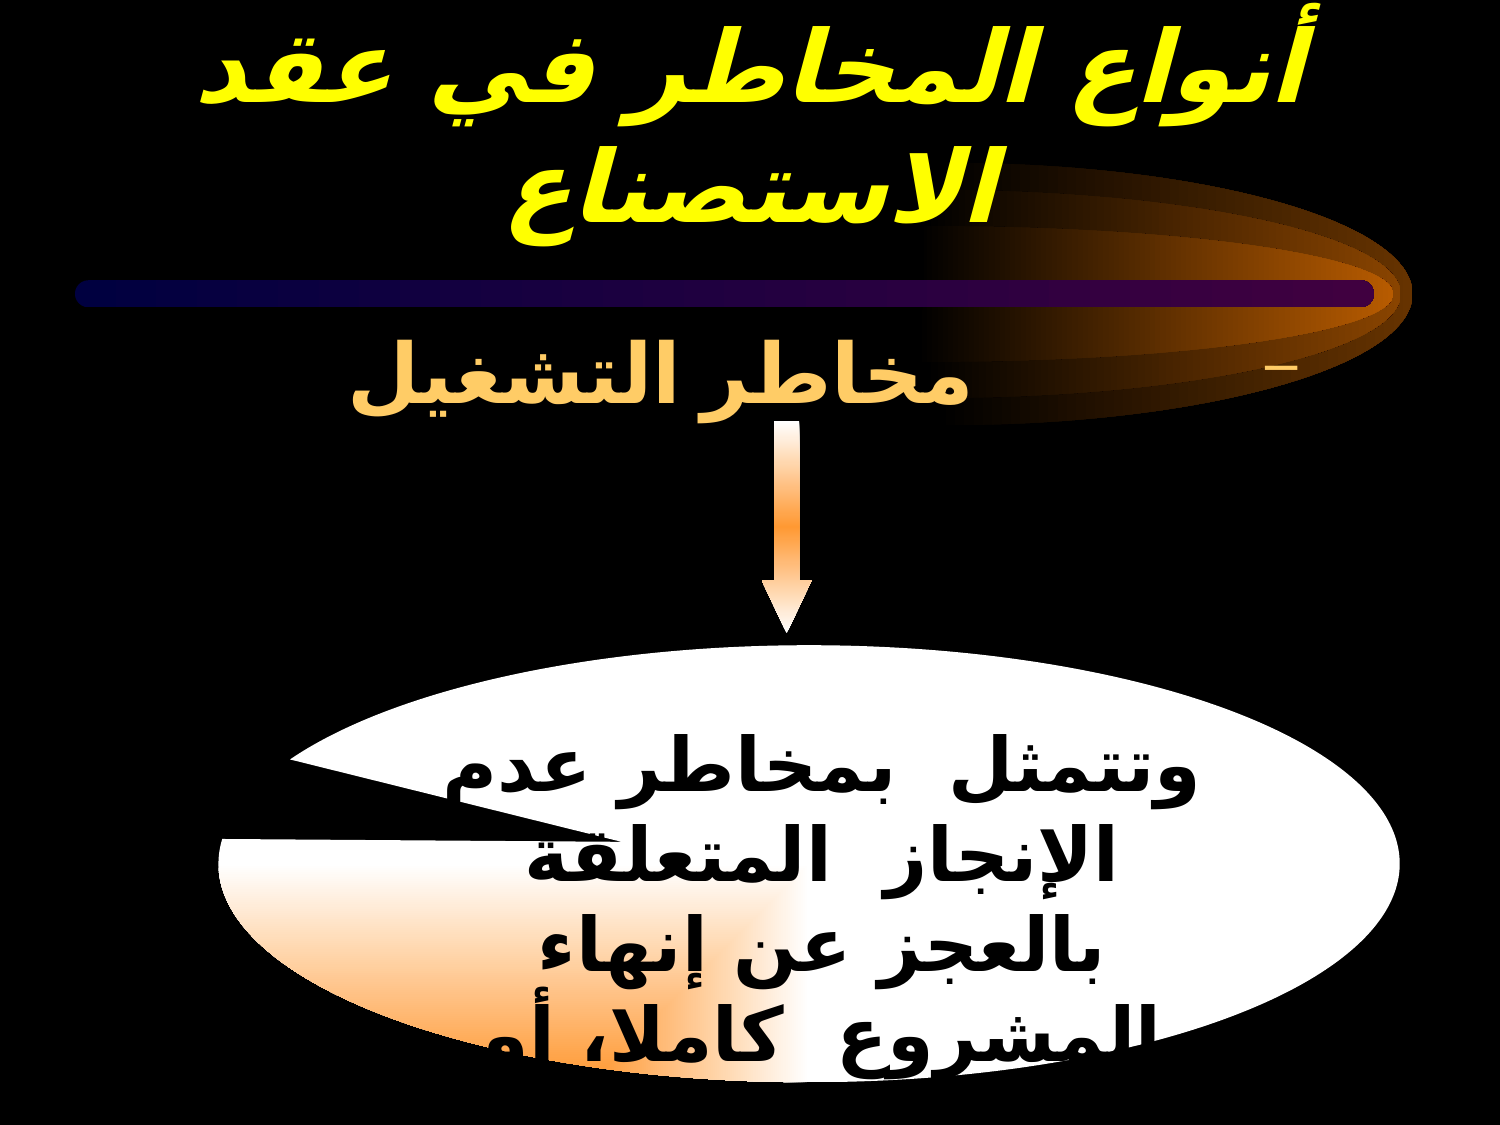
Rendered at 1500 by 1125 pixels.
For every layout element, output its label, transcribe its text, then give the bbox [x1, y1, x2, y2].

title أنواع المخاطر في عقد الاستصناع [112, 62, 1388, 251]
text_box [761, 420, 812, 634]
text_box وتتمثل بمخاطر عدم الإنجاز المتعلقة بالعجز عن إنهاء المشروع كاملا، أو تأخير إنجازه، أو ارتفاع تكلفته بما يتجاوز القيمة المقررة ،أو حدوث قوة قاهرة. [218, 645, 1400, 1083]
list مخاطر التشغيل [112, 312, 1388, 1125]
